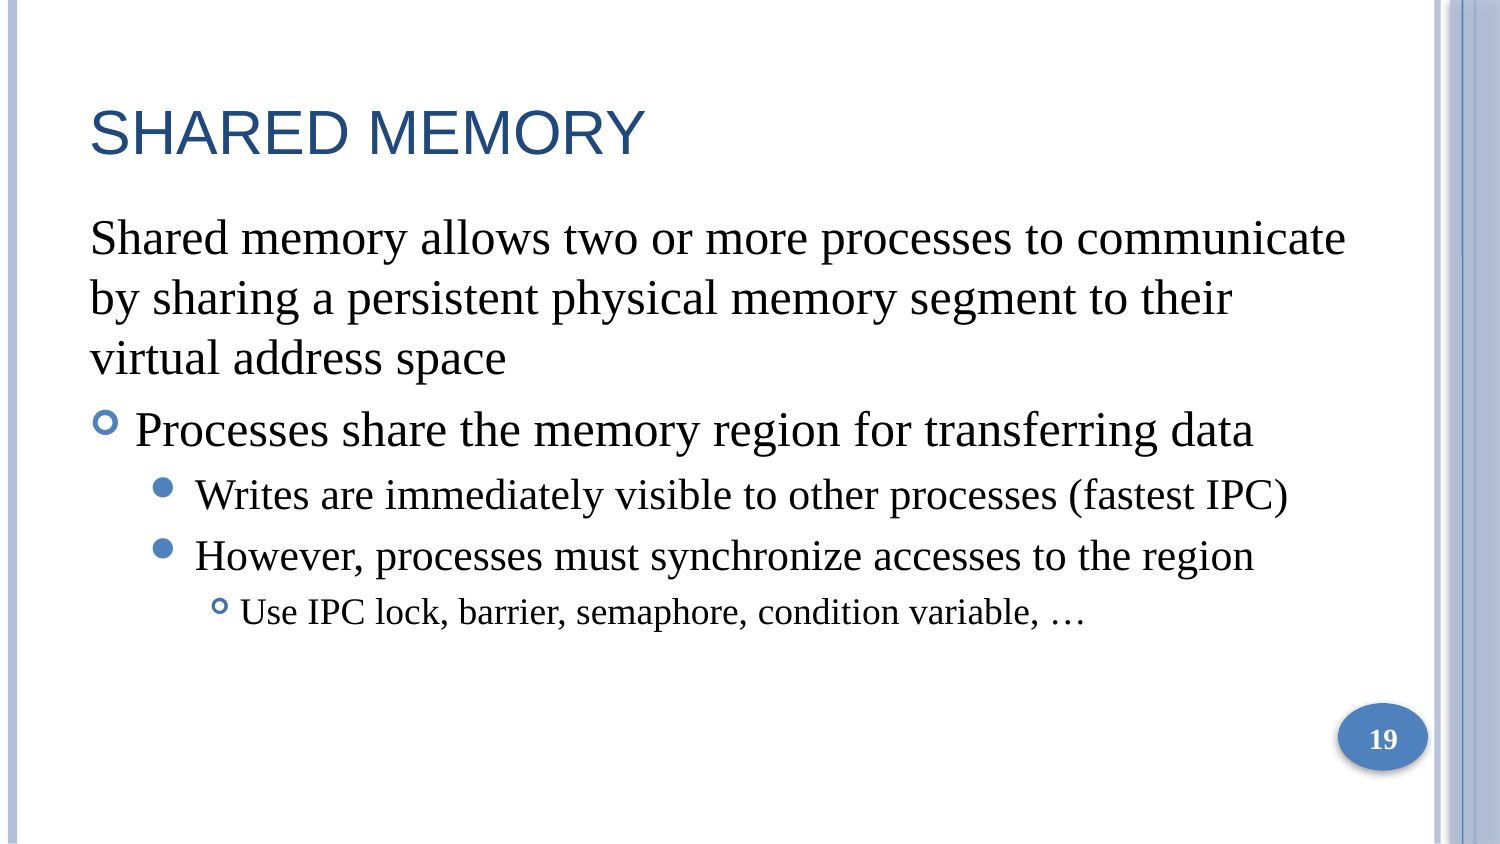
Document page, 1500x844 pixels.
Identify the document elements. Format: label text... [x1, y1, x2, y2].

slide_number 19 [1333, 705, 1434, 770]
title Shared Memory [75, 33, 1300, 175]
list Shared memory allows two or more processes to communicate by sharing a persistent physical memory segment to their virtual address space Processes share the memory region for transferring data Writes are immediately visible to other processes (fastest IPC) However, processes must synchronize accesses to the region Use IPC lock, barrier, semaphore, condition variable, … [75, 196, 1380, 797]
